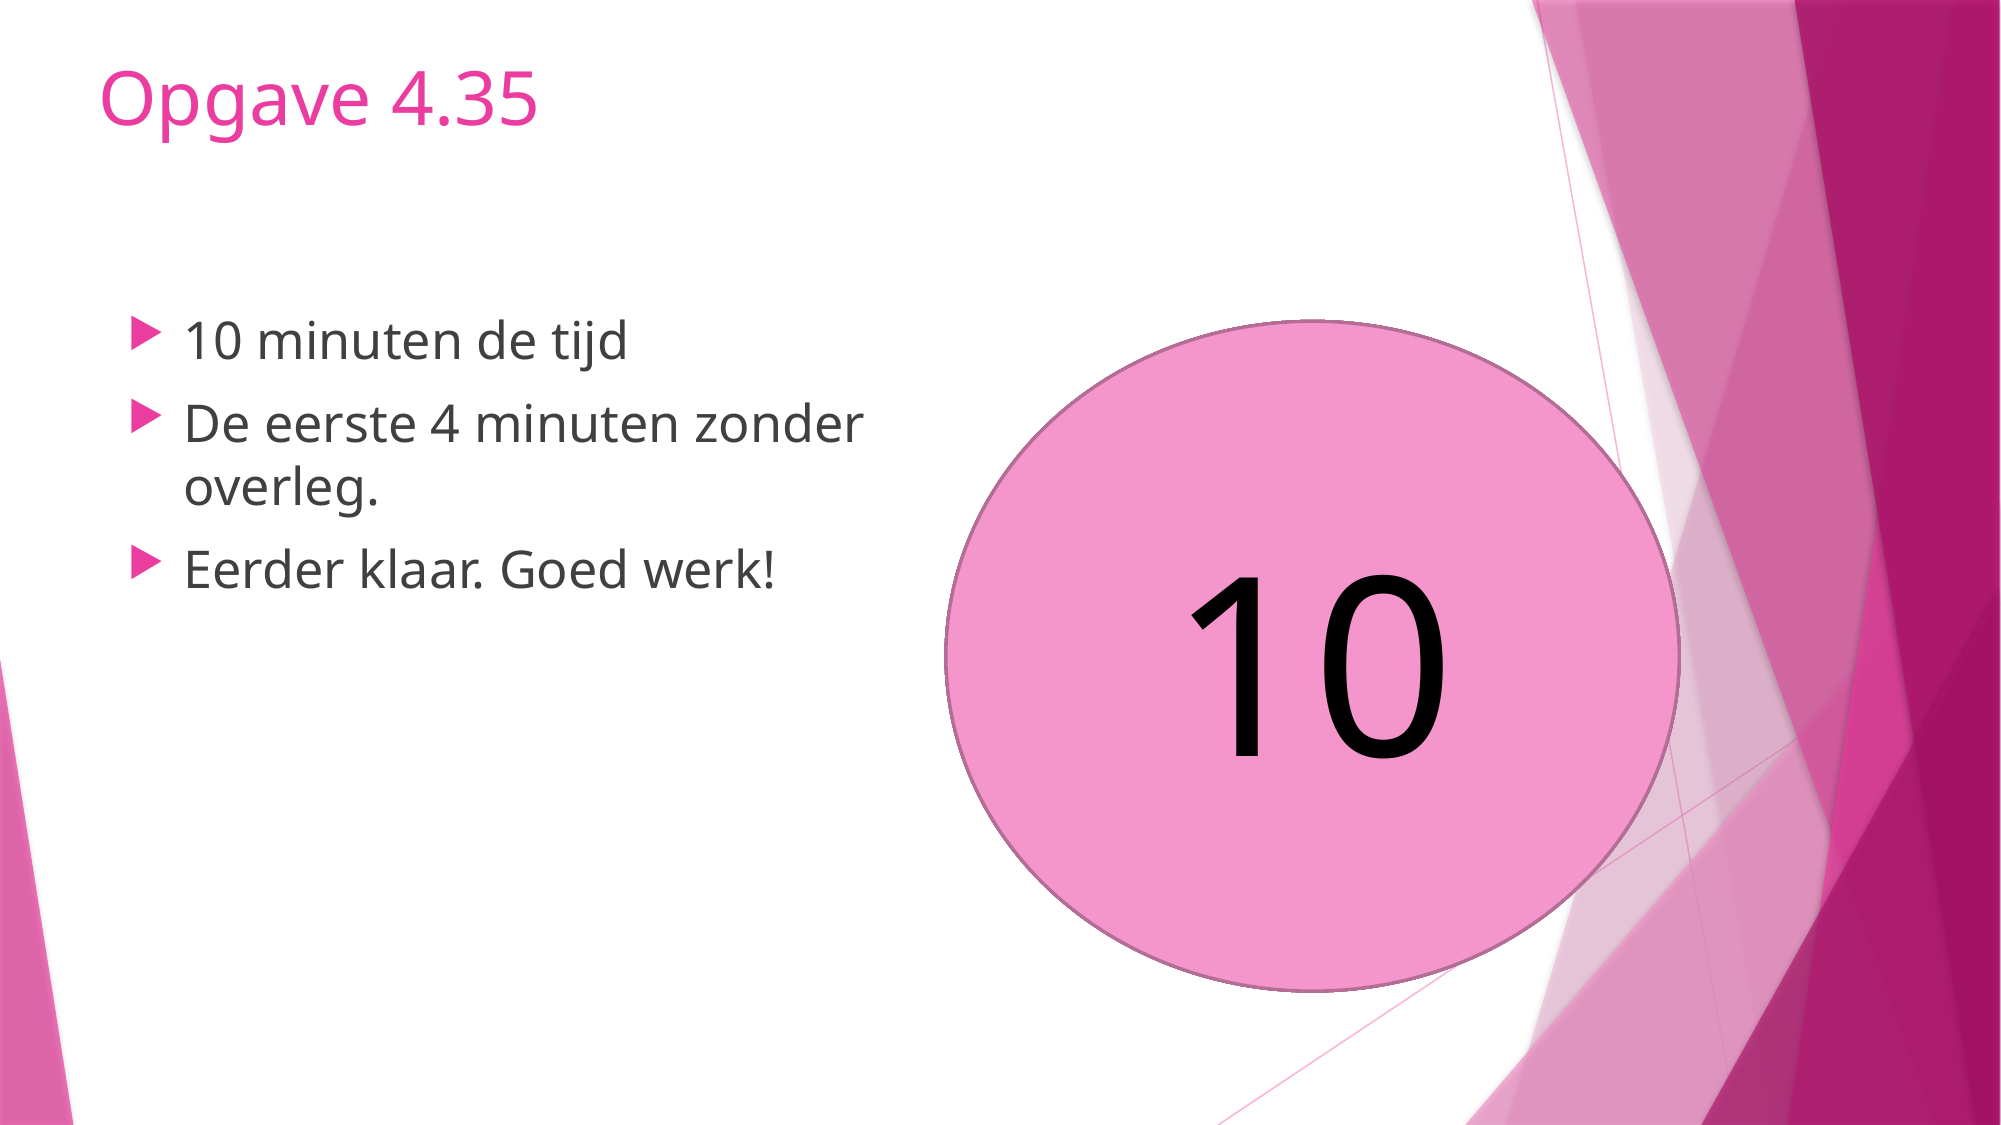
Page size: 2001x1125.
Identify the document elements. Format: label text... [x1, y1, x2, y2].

text_box 10 [944, 319, 1681, 993]
list 10 minuten de tijd De eerste 4 minuten zonder overleg. Eerder klaar. Goed werk! [112, 299, 896, 992]
title Opgave 4.35 [83, 42, 1494, 260]
